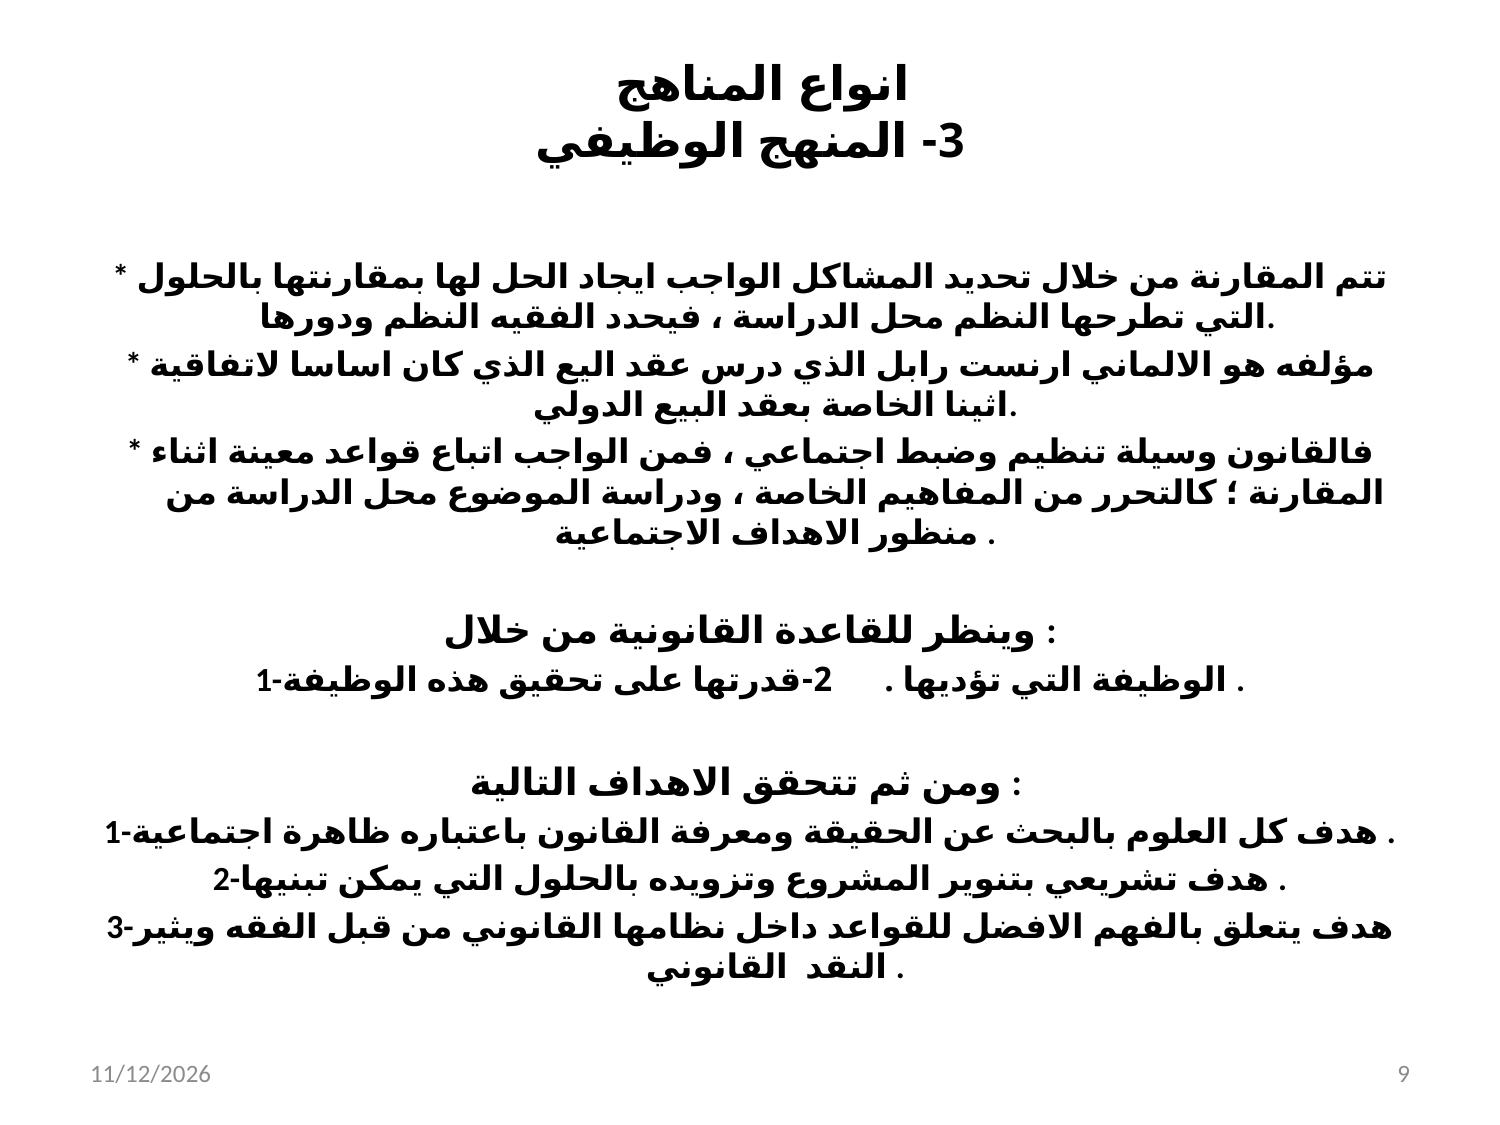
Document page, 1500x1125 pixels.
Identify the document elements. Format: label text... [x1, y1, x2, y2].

title انواع المناهج 3- المنهج الوظيفي [399, 45, 1113, 175]
slide_number 9 [1074, 1042, 1425, 1103]
list * تتم المقارنة من خلال تحديد المشاكل الواجب ايجاد الحل لها بمقارنتها بالحلول التي تطرحها النظم محل الدراسة ، فيحدد الفقيه النظم ودورها. * مؤلفه هو الالماني ارنست رابل الذي درس عقد اليع الذي كان اساسا لاتفاقية اثينا الخاصة بعقد البيع الدولي. * فالقانون وسيلة تنظيم وضبط اجتماعي ، فمن الواجب اتباع قواعد معينة اثناء المقارنة ؛ كالتحرر من المفاهيم الخاصة ، ودراسة الموضوع محل الدراسة من منظور الاهداف الاجتماعية . وينظر للقاعدة القانونية من خلال : 1-الوظيفة التي تؤديها . 2-قدرتها على تحقيق هذه الوظيفة . ومن ثم تتحقق الاهداف التالية : 1-هدف كل العلوم بالبحث عن الحقيقة ومعرفة القانون باعتباره ظاهرة اجتماعية . 2-هدف تشريعي بتنوير المشروع وتزويده بالحلول التي يمكن تبنيها . 3-هدف يتعلق بالفهم الافضل للقواعد داخل نظامها القانوني من قبل الفقه ويثير النقد القانوني . [75, 200, 1425, 1005]
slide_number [75, 1042, 425, 1103]
